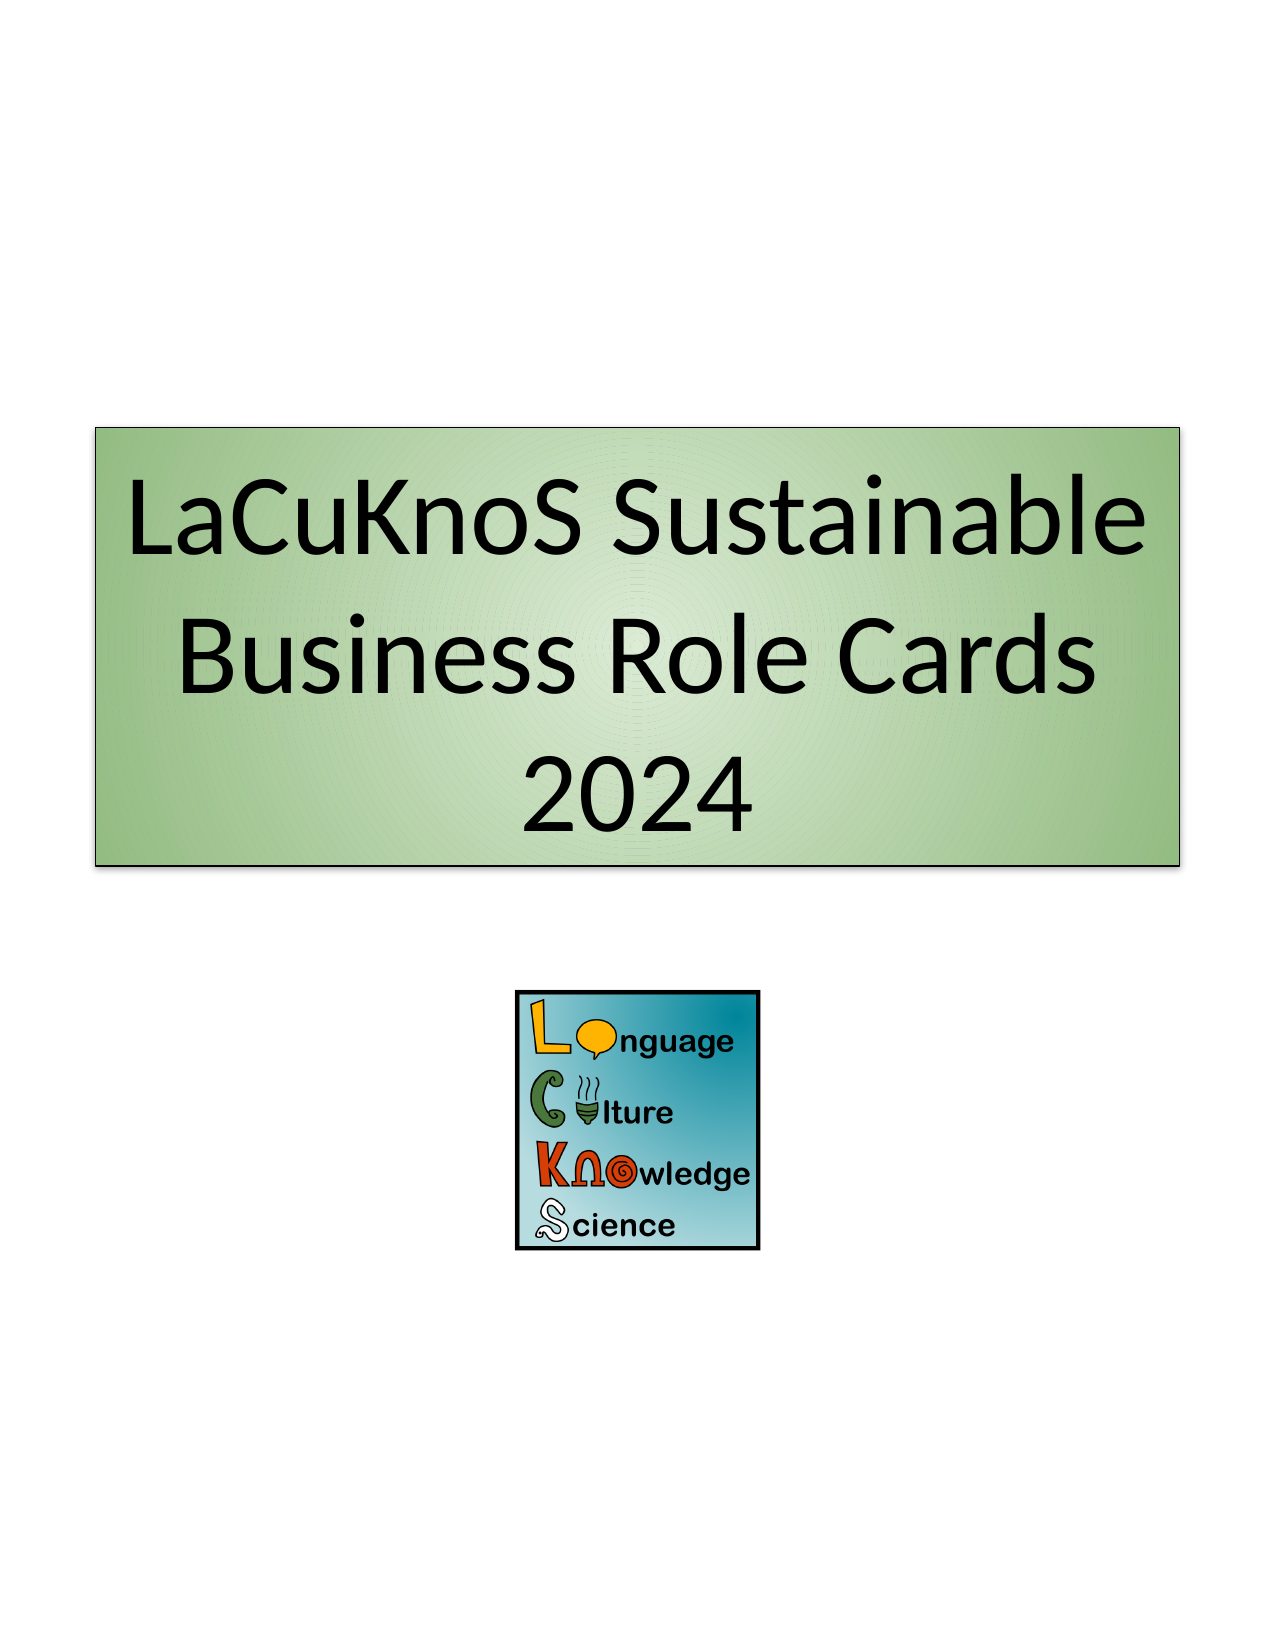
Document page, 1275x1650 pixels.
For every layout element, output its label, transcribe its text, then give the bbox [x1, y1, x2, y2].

picture [513, 988, 762, 1251]
title LaCuKnoS Sustainable Business Role Cards 2024 [95, 427, 1180, 867]
